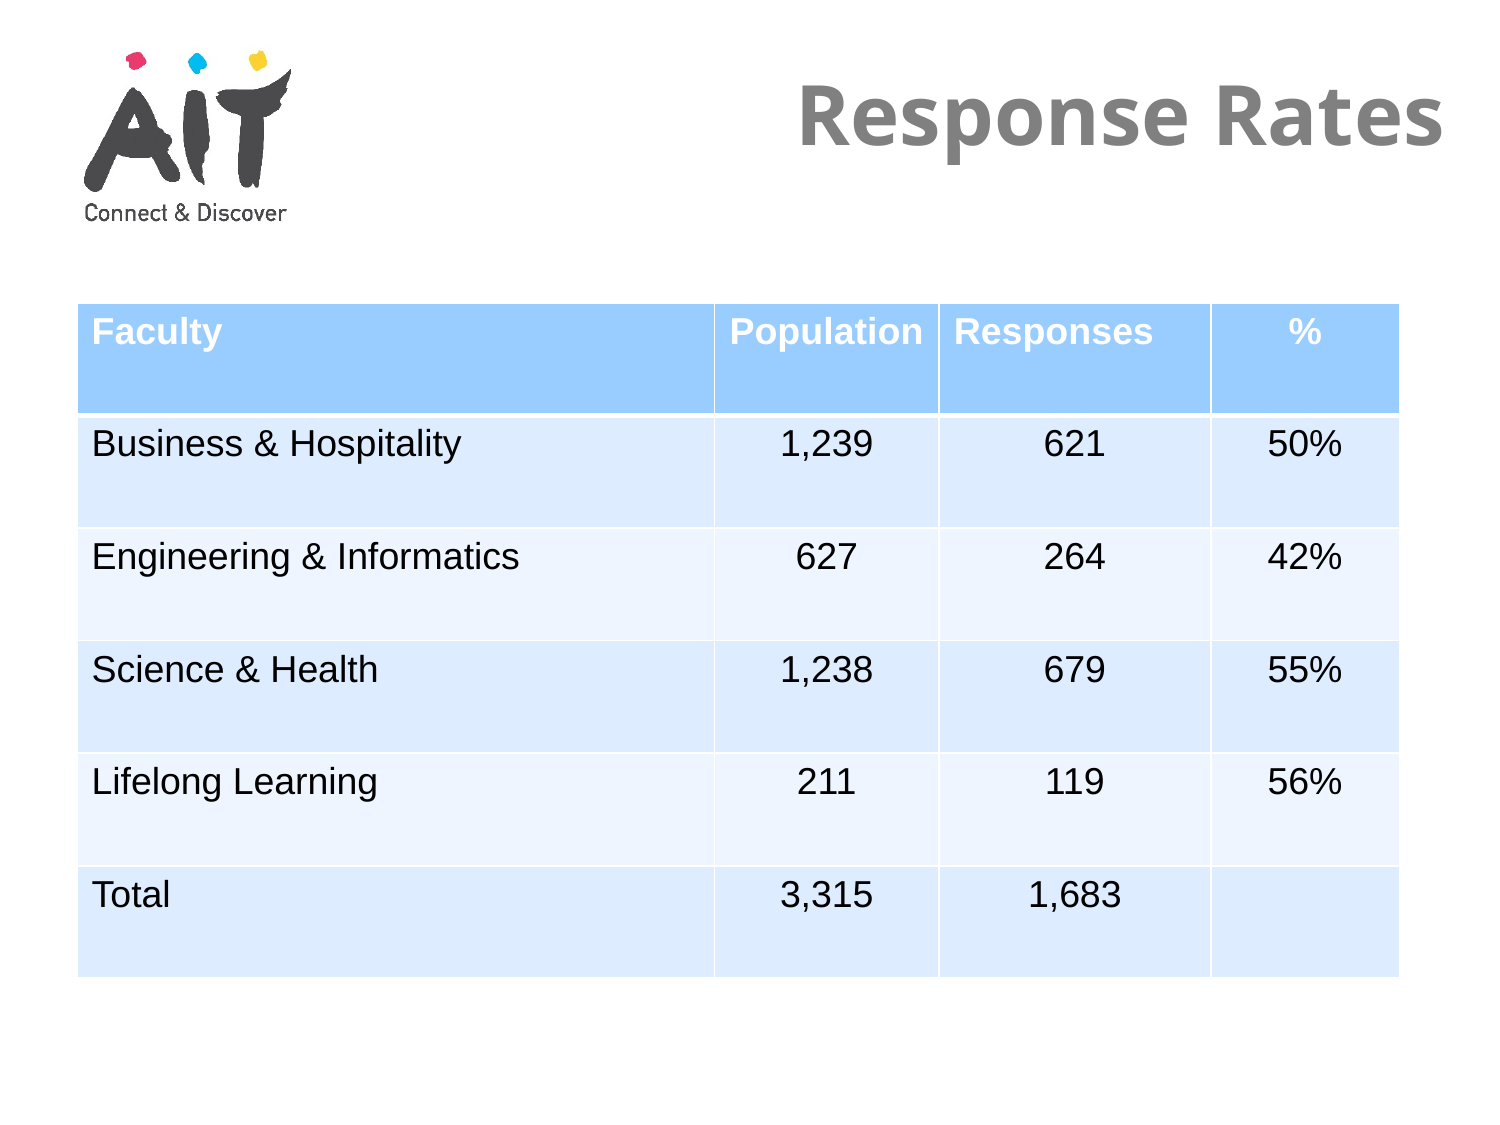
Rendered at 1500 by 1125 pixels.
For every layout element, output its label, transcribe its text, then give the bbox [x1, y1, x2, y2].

table_cell 55% [1212, 641, 1399, 752]
table_cell 621 [940, 418, 1210, 527]
picture [64, 46, 315, 233]
table_header Faculty [78, 304, 714, 413]
table_cell 3,315 [715, 867, 938, 977]
table_cell Engineering & Informatics [78, 529, 714, 640]
table_cell 264 [940, 529, 1210, 640]
table_cell 56% [1212, 754, 1399, 865]
table_cell 119 [940, 754, 1210, 865]
table_cell 627 [715, 529, 938, 640]
table_cell Total [78, 867, 714, 977]
table_cell [1212, 867, 1399, 977]
table_cell Science & Health [78, 641, 714, 752]
table_cell 1,239 [715, 418, 938, 527]
table_cell Lifelong Learning [78, 754, 714, 865]
table_cell 679 [940, 641, 1210, 752]
table_header Population [715, 304, 938, 413]
table_cell 1,238 [715, 641, 938, 752]
table_cell Business & Hospitality [78, 418, 714, 527]
table_cell 42% [1212, 529, 1399, 640]
table_cell 50% [1212, 418, 1399, 527]
table_header % [1212, 304, 1399, 413]
table_cell 211 [715, 754, 938, 865]
table_cell 1,683 [940, 867, 1210, 977]
text_box Response Rates [230, 54, 1460, 170]
table_header Responses [940, 304, 1210, 413]
